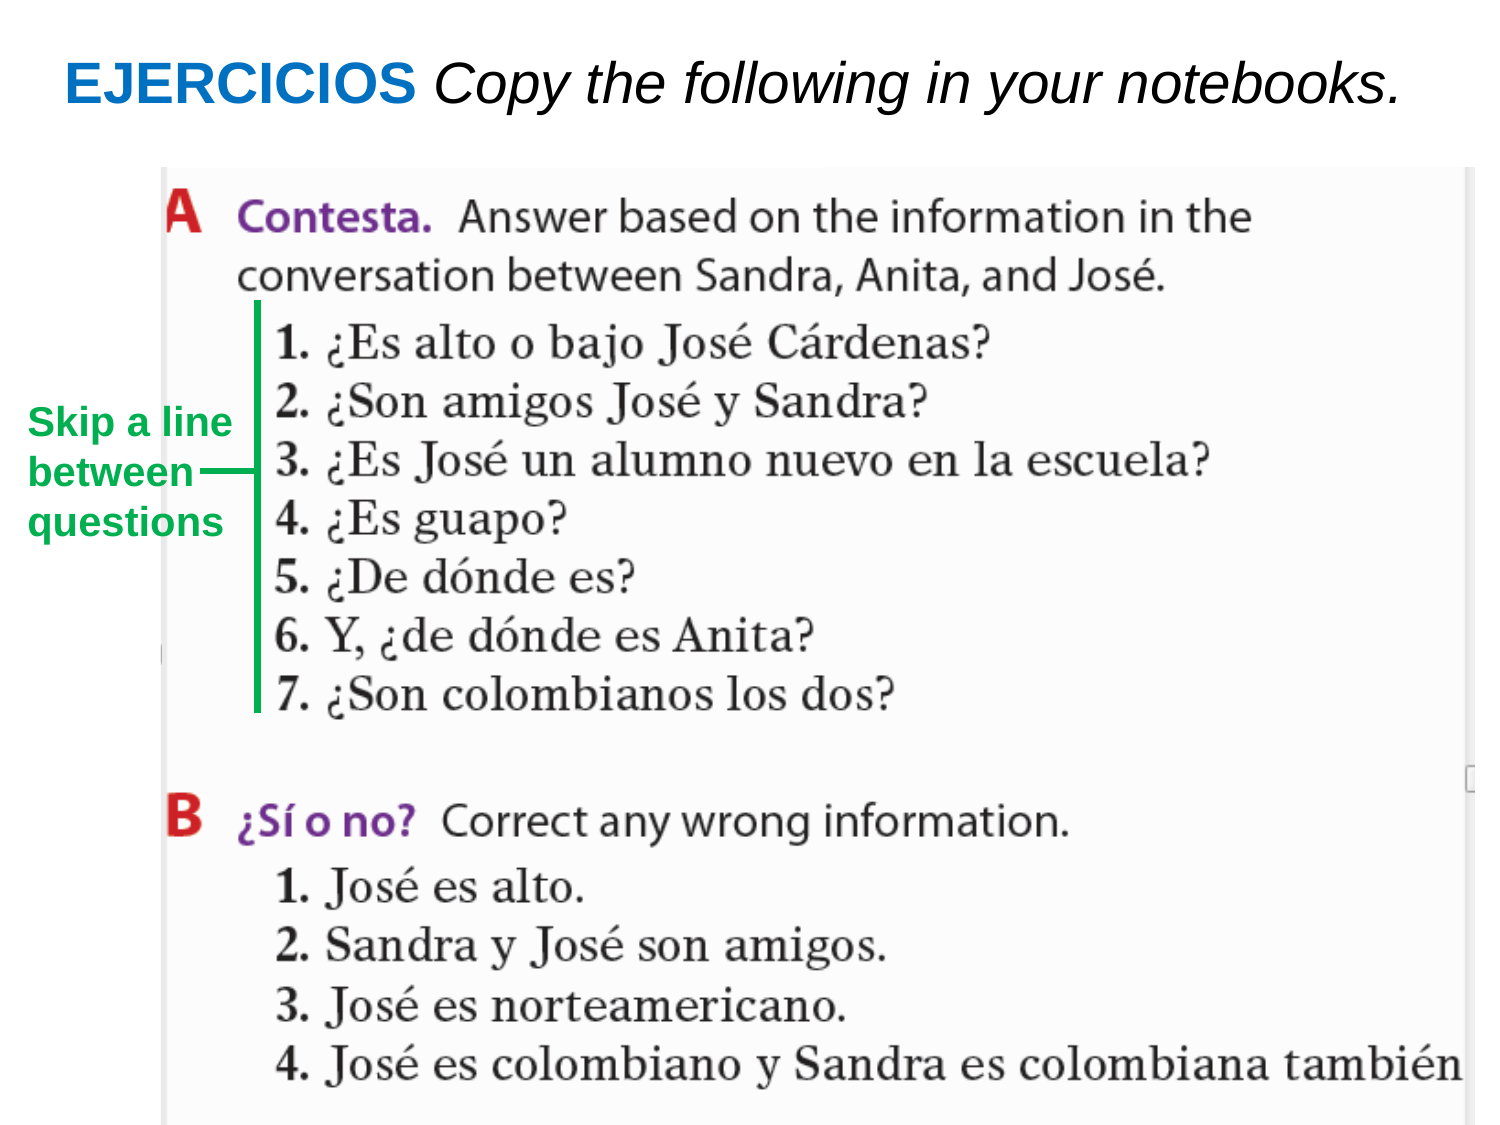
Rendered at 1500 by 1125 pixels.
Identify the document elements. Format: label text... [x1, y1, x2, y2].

text_box EJERCICIOS Copy the following in your notebooks. [49, 37, 1463, 193]
picture [160, 167, 1476, 1125]
text_box Skip a line between questions [12, 387, 155, 553]
